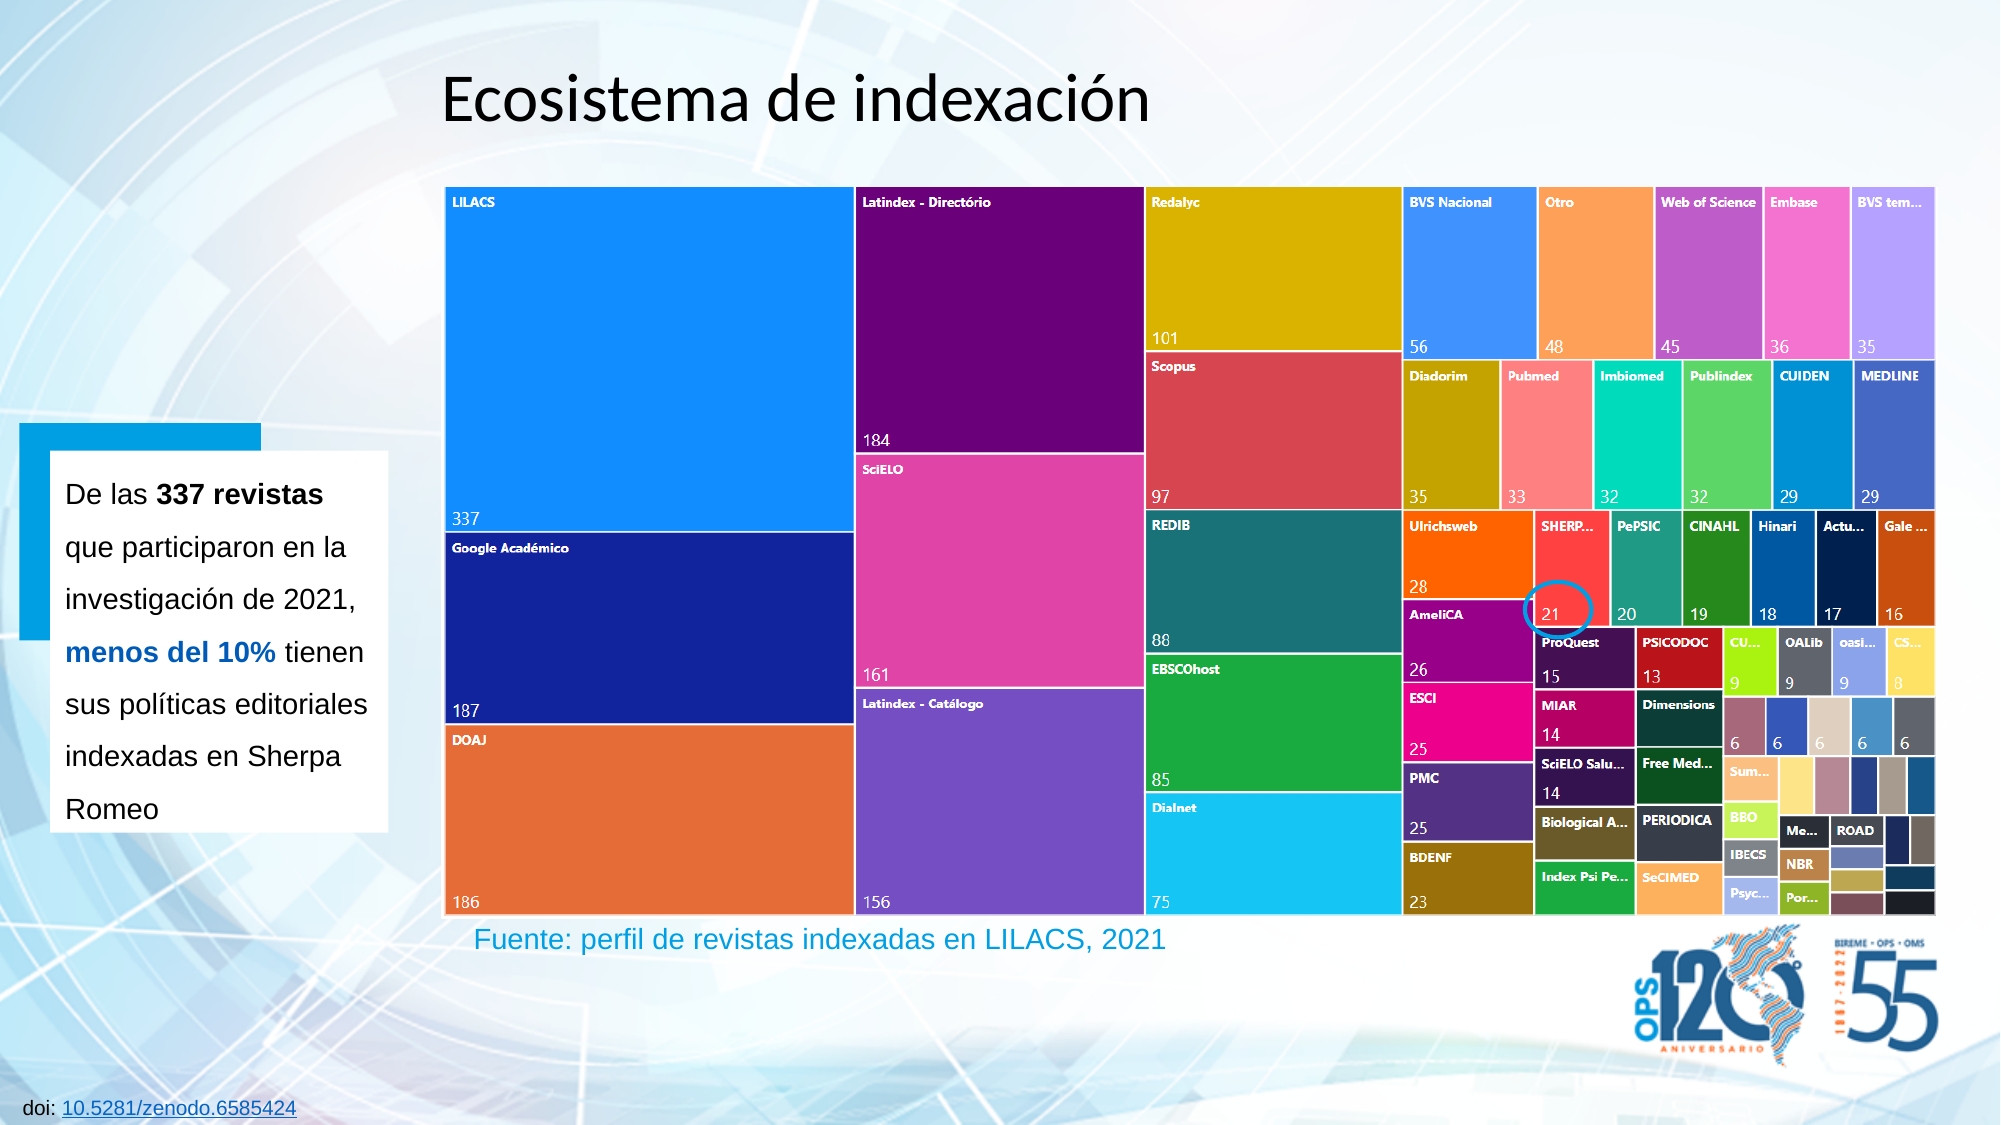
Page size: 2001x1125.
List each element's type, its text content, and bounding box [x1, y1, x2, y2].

picture [0, 0, 2001, 1125]
text_box Fuente: perfil de revistas indexadas en LILACS, 2021 [458, 927, 1199, 963]
text_box De las 337 revistas que participaron en la investigación de 2021, menos del 10% tienen sus políticas editoriales indexadas en Sherpa Romeo [50, 450, 389, 833]
text_box doi: 10.5281/zenodo.6585424 [7, 1087, 327, 1125]
title Ecosistema de indexación [426, 53, 1501, 145]
text_box [19, 423, 261, 641]
